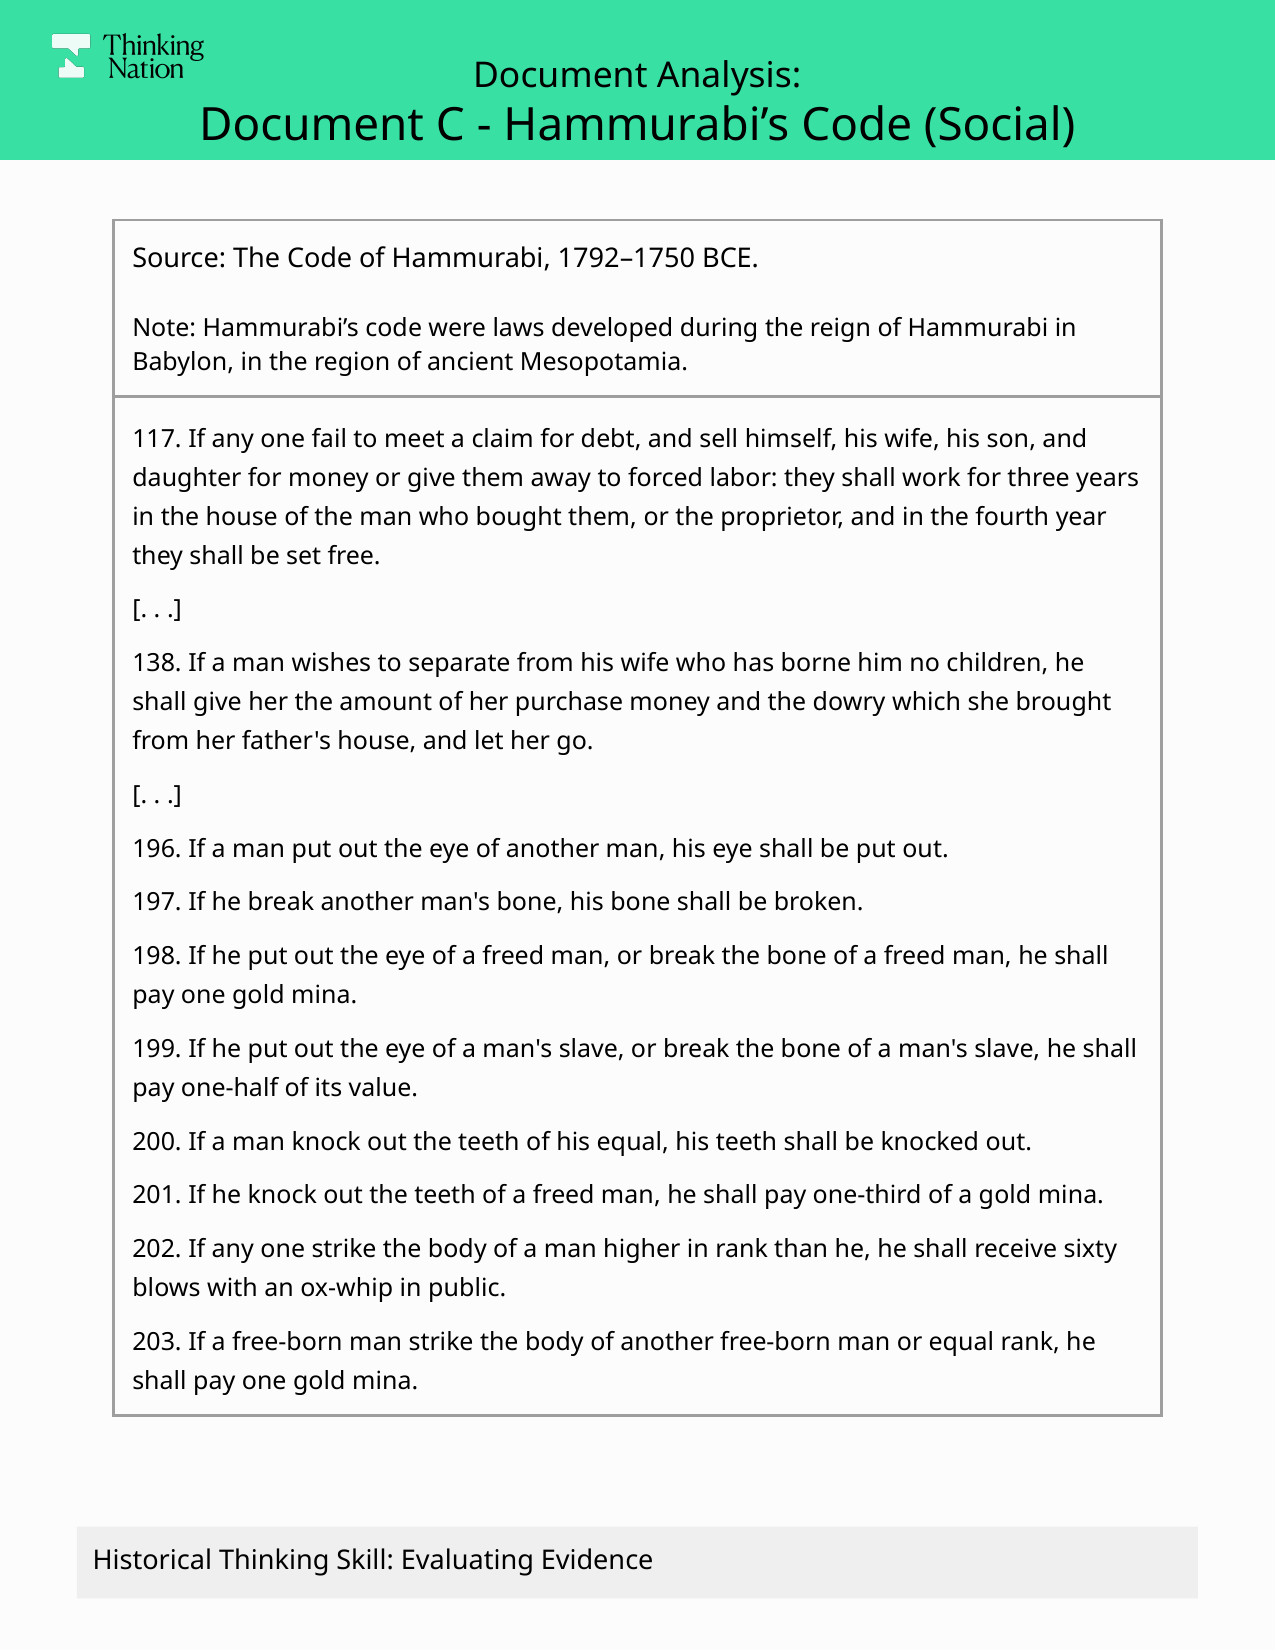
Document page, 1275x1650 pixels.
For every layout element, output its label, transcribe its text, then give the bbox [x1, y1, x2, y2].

text_box Document Analysis: Document C - Hammurabi’s Code (Social) [0, 0, 1275, 160]
text_box Historical Thinking Skill: Evaluating Evidence [76, 1526, 1198, 1599]
table_cell 117. If any one fail to meet a claim for debt, and sell himself, his wife, his son, and daughter for money or give them away to forced labor: they shall work for three years in the house of the man who bought them, or the proprietor, and in the fourth year they shall be set free. [. . .] 138. If a man wishes to separate from his wife who has borne him no children, he shall give her the amount of her purchase money and the dowry which she brought from her father's house, and let her go. [. . .] 196. If a man put out the eye of another man, his eye shall be put out. 197. If he break another man's bone, his bone shall be broken. 198. If he put out the eye of a freed man, or break the bone of a freed man, he shall pay one gold mina. 199. If he put out the eye of a man's slave, or break the bone of a man's slave, he shall pay one-half of its value. 200. If a man knock out the teeth of his equal, his teeth shall be knocked out. 201. If he knock out the teeth of a freed man, he shall pay one-third of a gold mina. 202. If any one strike the body of a man higher in rank than he, he shall receive sixty blows with an ox-whip in public. 203. If a free-born man strike the body of another free-born man or equal rank, he shall pay one gold mina. [115, 398, 1160, 1414]
table_header Source: The Code of Hammurabi, 1792–1750 BCE. Note: Hammurabi’s code were laws developed during the reign of Hammurabi in Babylon, in the region of ancient Mesopotamia. [115, 221, 1160, 395]
picture [35, 19, 210, 93]
